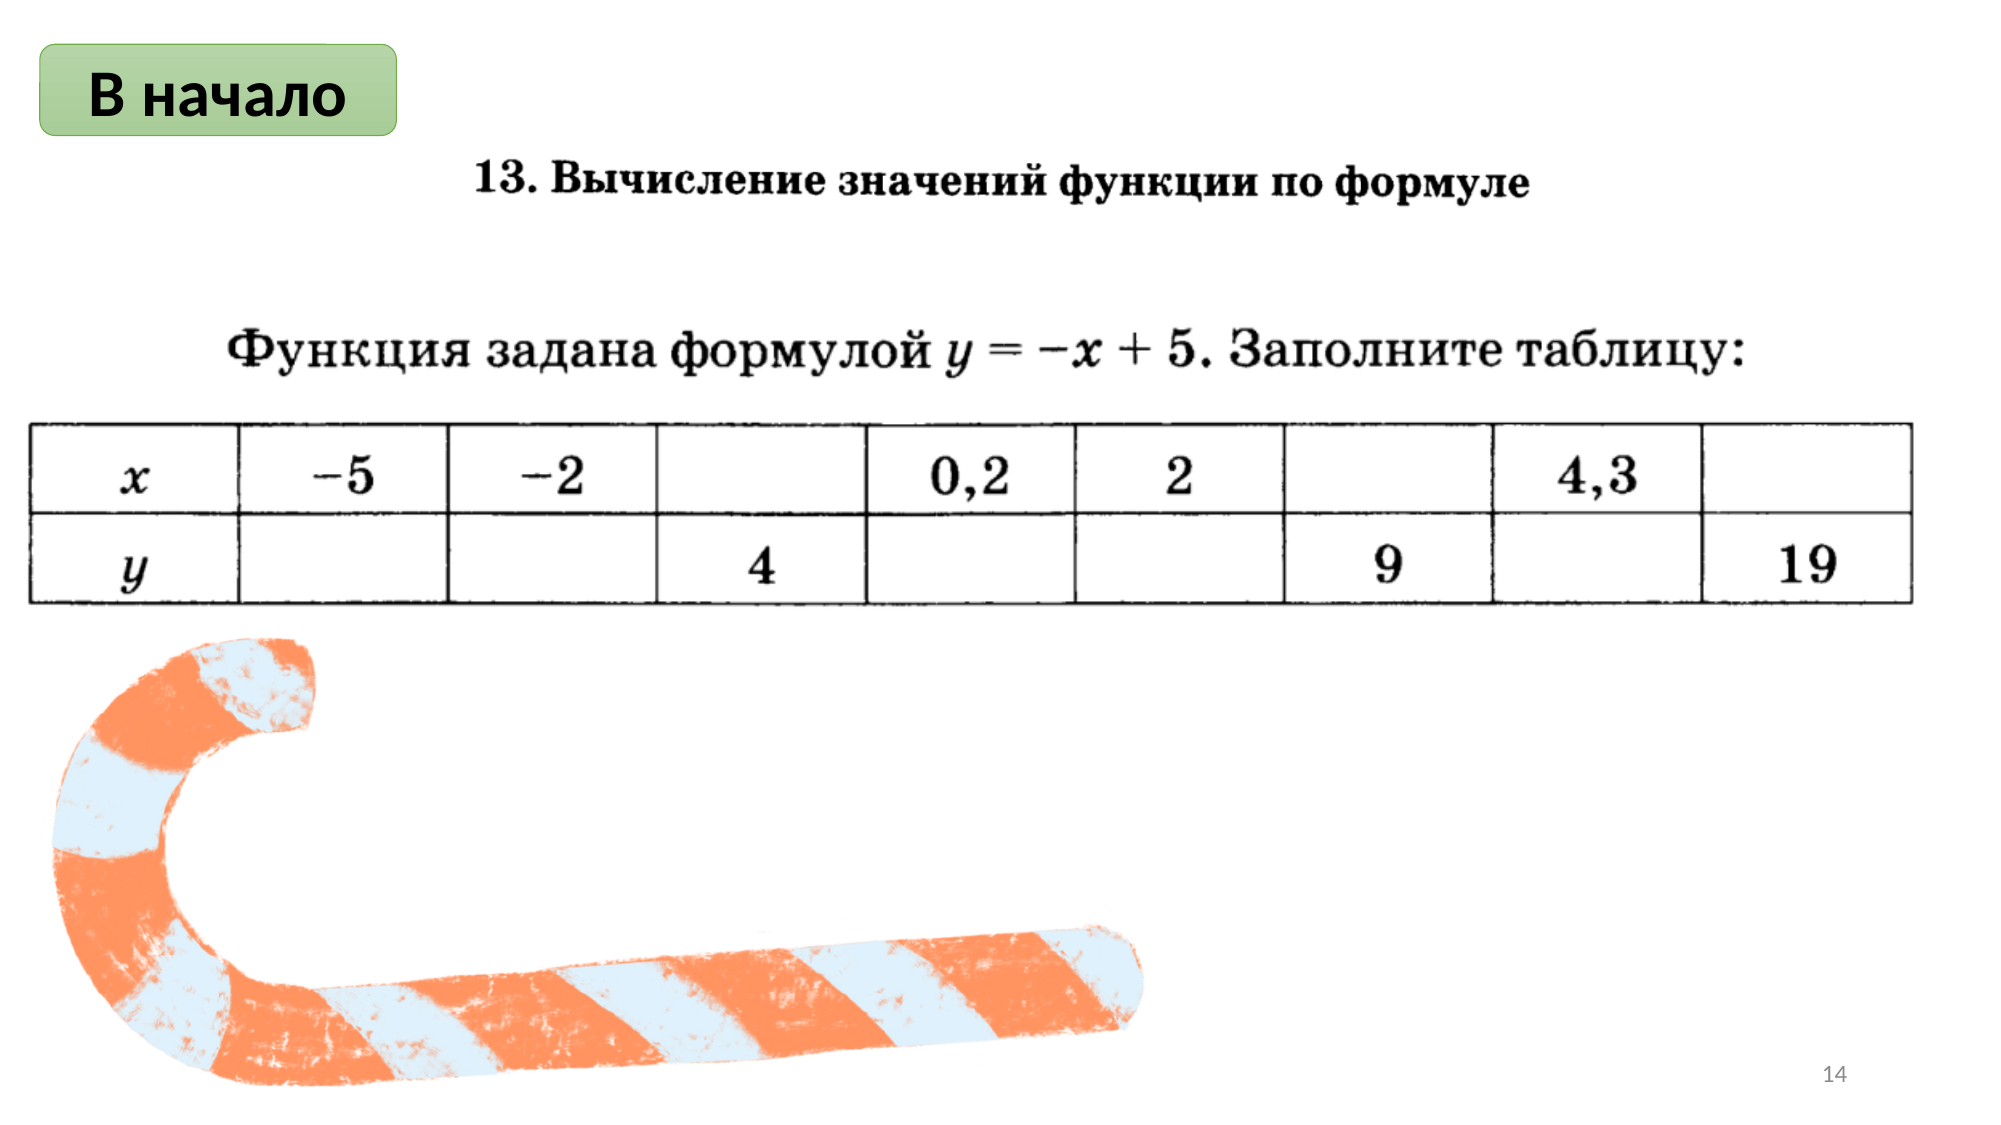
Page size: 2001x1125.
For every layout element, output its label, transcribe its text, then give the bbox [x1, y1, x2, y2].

picture [445, 128, 1555, 225]
text_box В начало [39, 43, 397, 137]
picture [0, 275, 1949, 1125]
slide_number 14 [1412, 1042, 1863, 1103]
